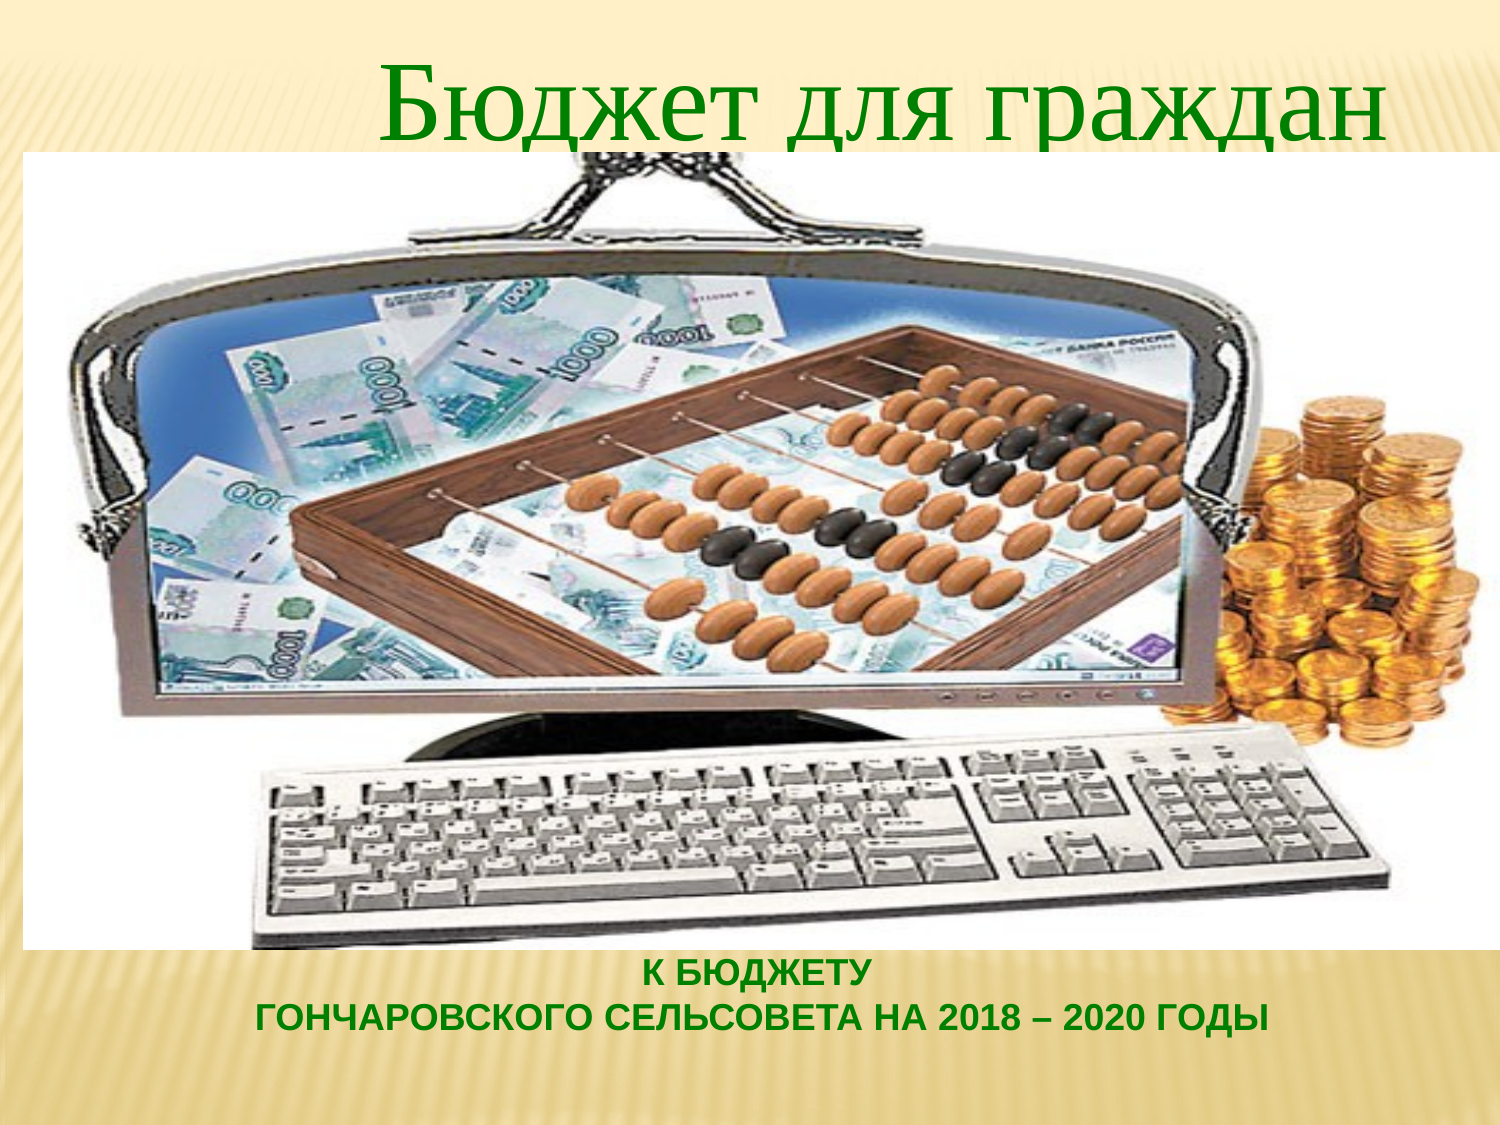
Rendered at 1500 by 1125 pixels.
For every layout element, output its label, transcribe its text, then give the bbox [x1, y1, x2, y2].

subtitle Бюджет для граждан [269, 19, 1500, 151]
picture [23, 151, 1500, 950]
text_box К БЮДЖЕТУ ГОНЧАРОВСКОГО СЕЛЬСОВЕТА НА 2018 – 2020 ГОДЫ [129, 967, 1395, 1046]
